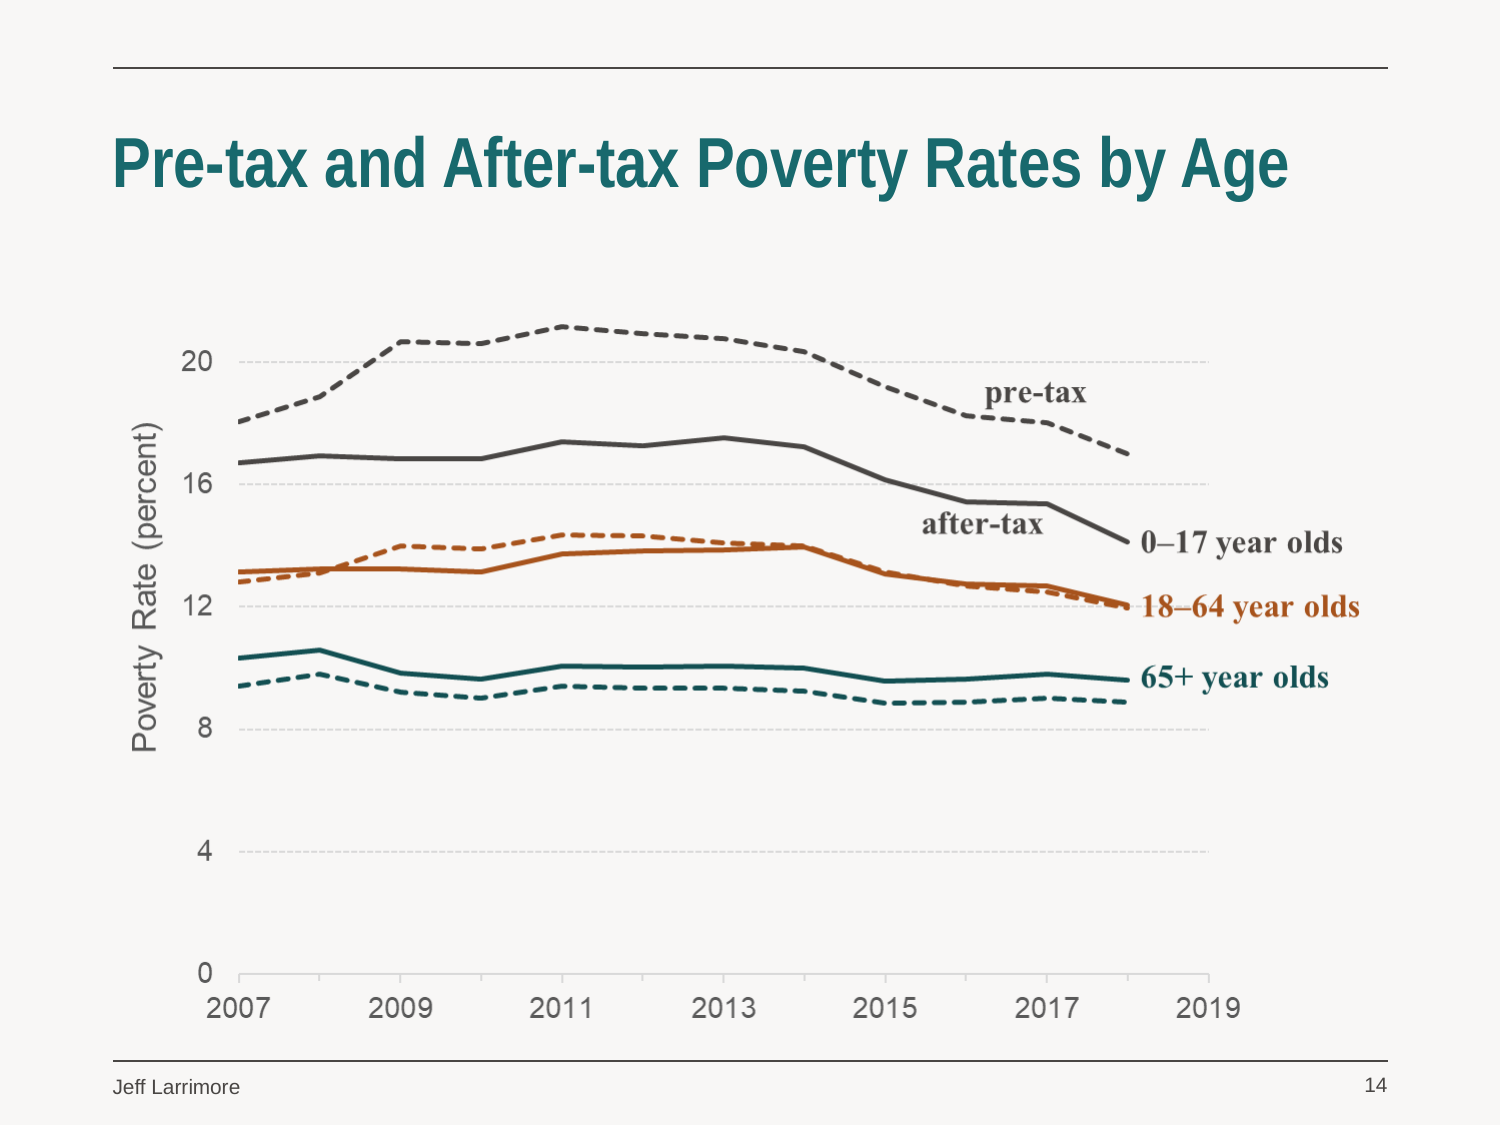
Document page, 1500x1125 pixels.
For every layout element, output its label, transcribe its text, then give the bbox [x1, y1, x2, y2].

title Pre-tax and After-tax Poverty Rates by Age [112, 126, 1388, 276]
picture [112, 276, 1388, 1027]
